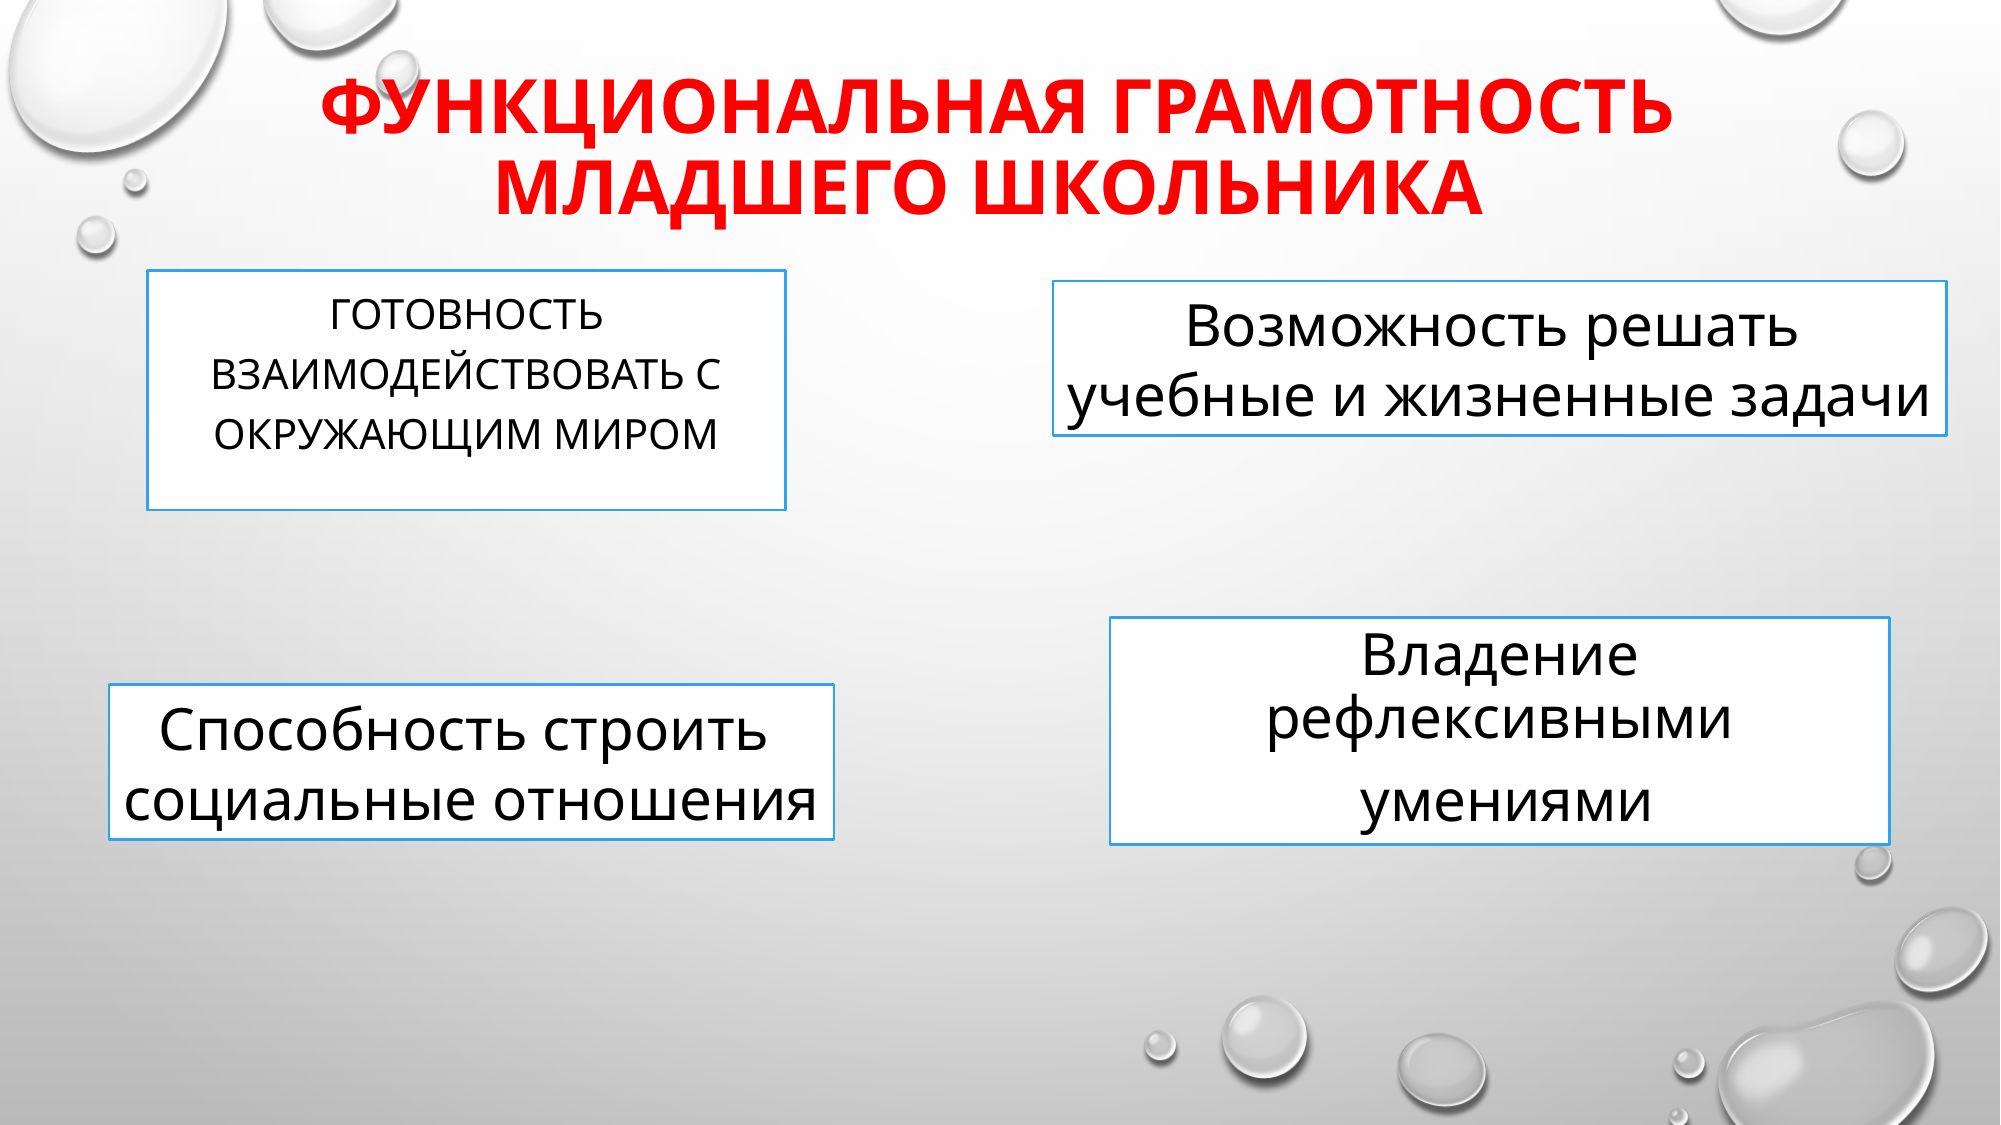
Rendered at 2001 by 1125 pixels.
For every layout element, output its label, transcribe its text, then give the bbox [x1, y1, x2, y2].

picture [0, 0, 2000, 1125]
text_box Владение рефлексивными умениями [1109, 616, 1891, 846]
list Готовность взаимодействовать с окружающим миром [146, 269, 787, 511]
title Функциональная грамотность младшего школьника [147, 19, 1848, 281]
text_box Возможность решать учебные и жизненные задачи [1052, 280, 1948, 437]
text_box Способность строить социальные отношения [108, 683, 835, 841]
